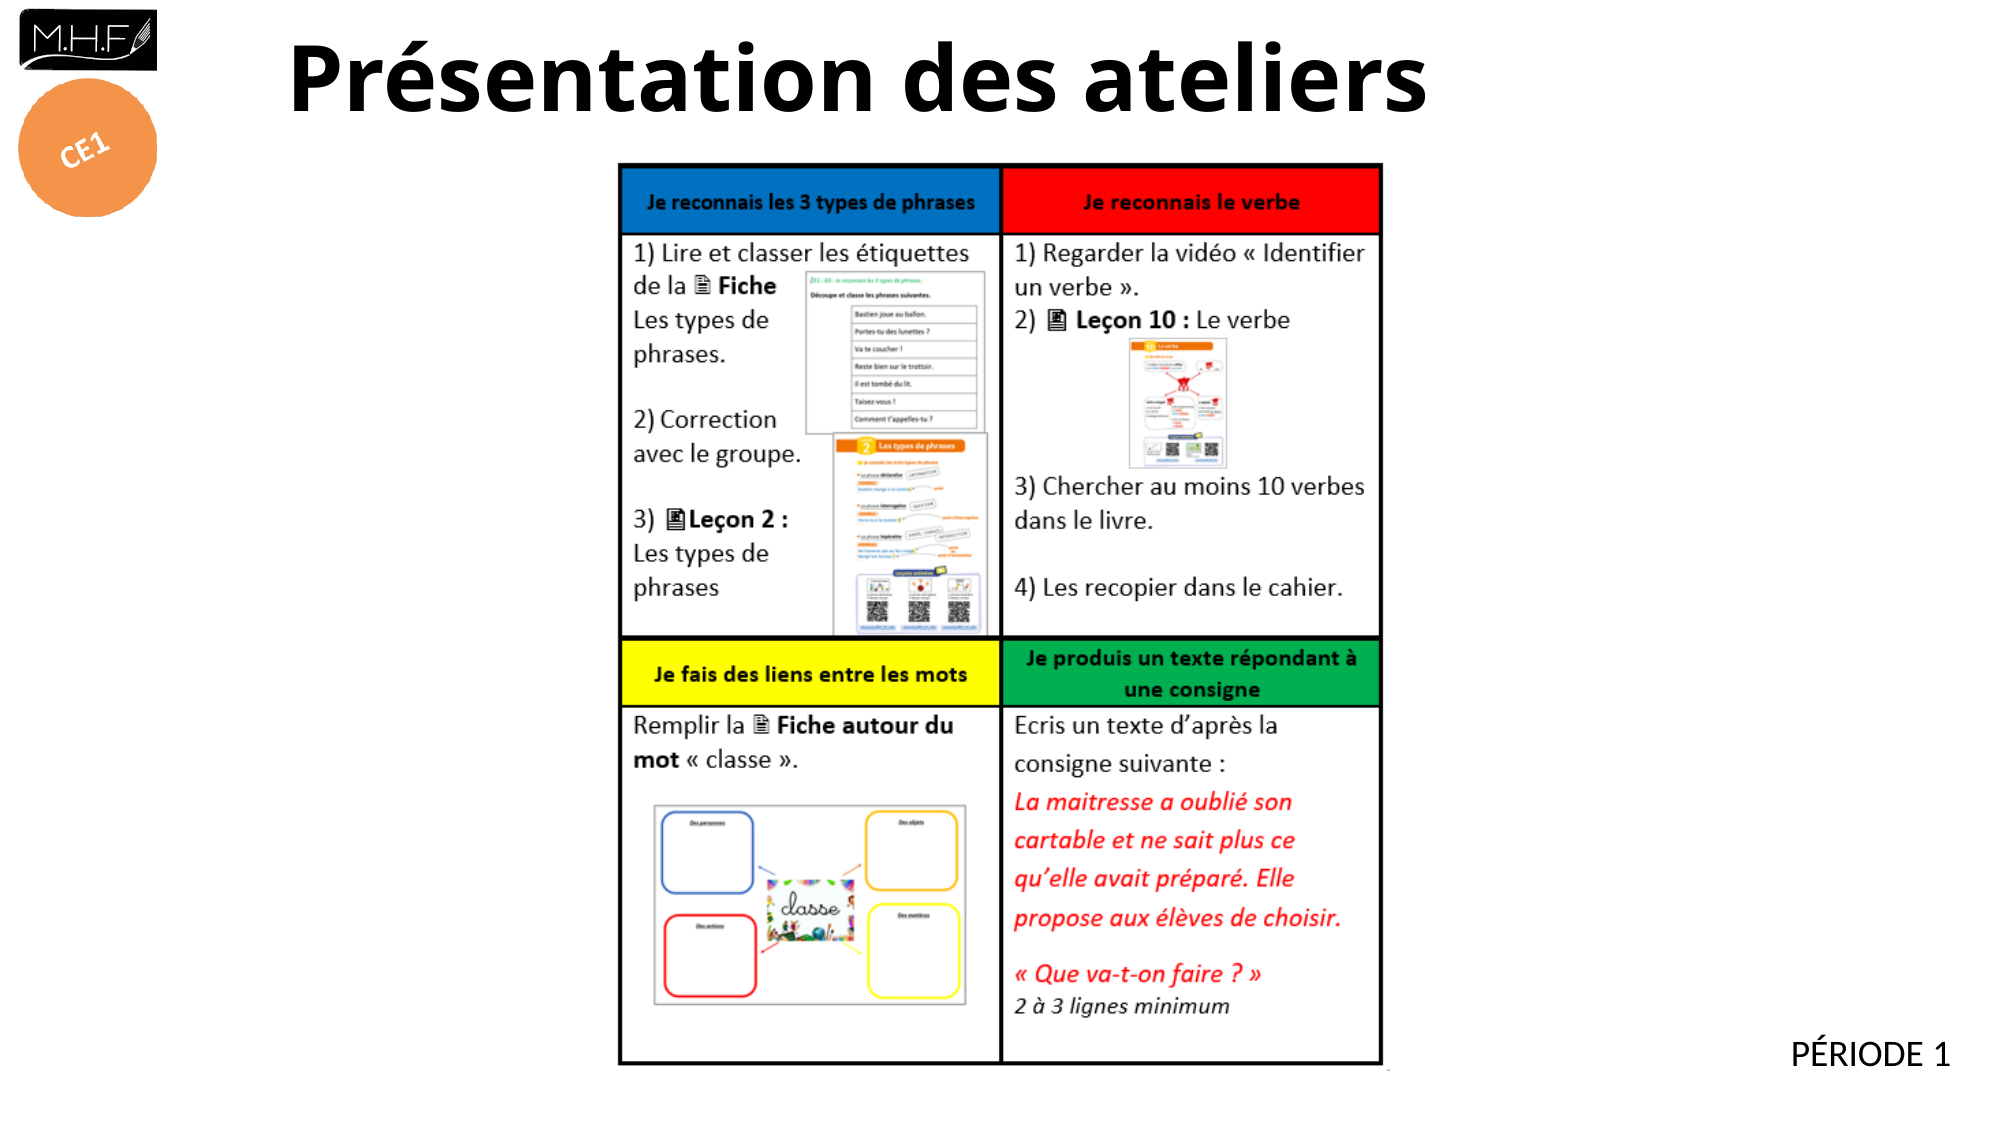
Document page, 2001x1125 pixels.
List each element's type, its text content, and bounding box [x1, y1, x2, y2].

picture [18, 78, 157, 218]
text_box PÉRIODE 1 [1362, 1021, 1967, 1082]
title Présentation des ateliers [271, 7, 1818, 156]
picture [16, 7, 157, 74]
picture [610, 155, 1390, 1072]
